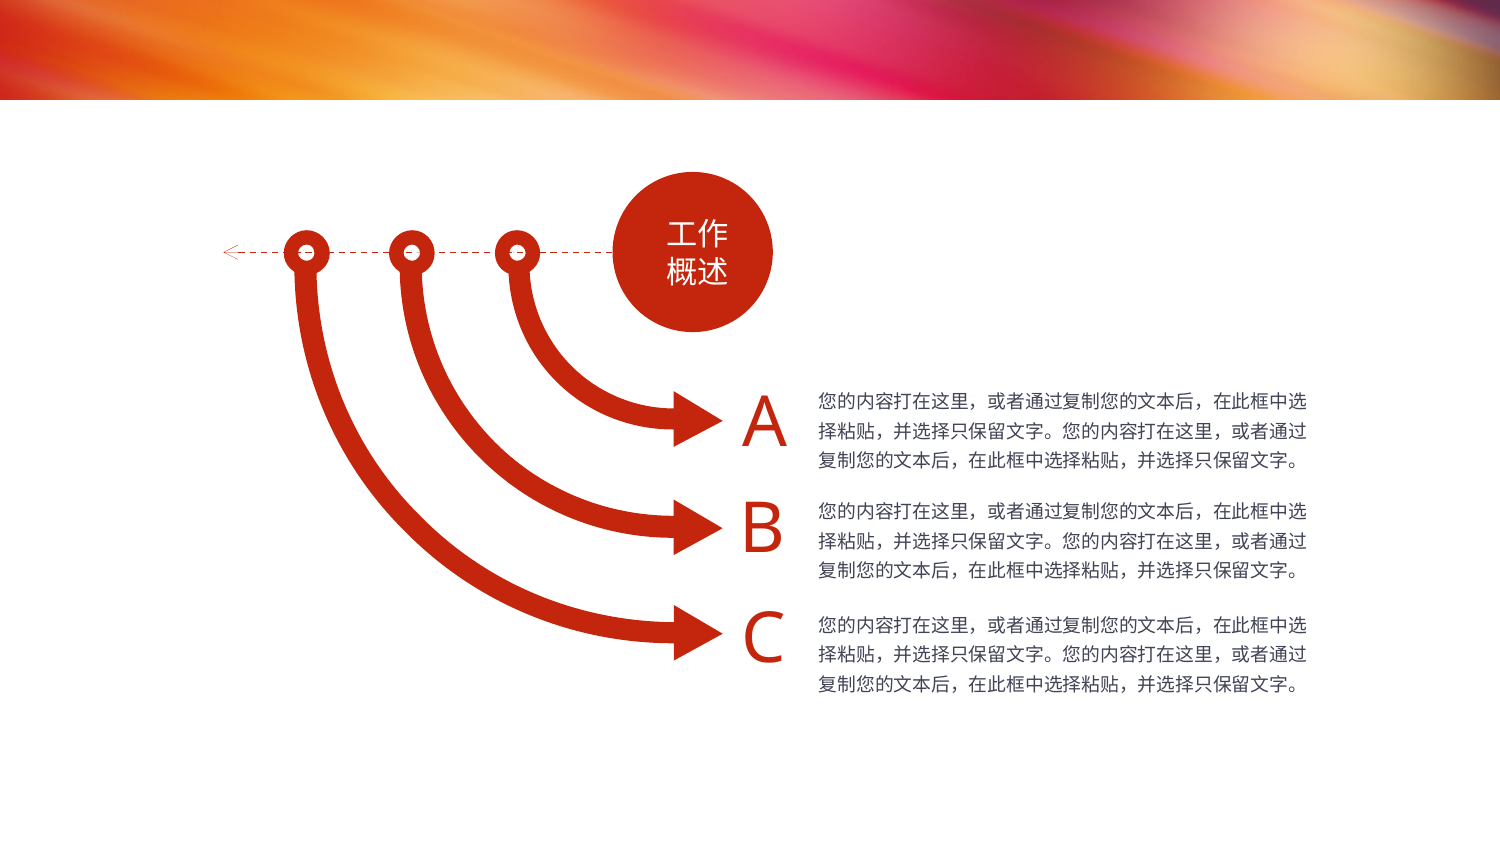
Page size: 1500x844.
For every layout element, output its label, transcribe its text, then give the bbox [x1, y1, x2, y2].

text_box [494, 230, 541, 274]
text_box 您的内容打在这里，或者通过复制您的文本后，在此框中选择粘贴，并选择只保留文字。您的内容打在这里，或者通过复制您的文本后，在此框中选择粘贴，并选择只保留文字。 [809, 378, 1318, 476]
text_box [399, 264, 723, 556]
text_box [389, 230, 435, 274]
picture [0, 0, 1500, 100]
text_box B [729, 477, 795, 572]
text_box A [732, 371, 797, 466]
text_box [508, 264, 723, 447]
text_box [223, 244, 245, 260]
text_box [294, 264, 723, 661]
text_box 工作 概述 [612, 171, 773, 333]
text_box C [731, 587, 796, 682]
text_box [283, 230, 330, 273]
text_box 您的内容打在这里，或者通过复制您的文本后，在此框中选择粘贴，并选择只保留文字。您的内容打在这里，或者通过复制您的文本后，在此框中选择粘贴，并选择只保留文字。 [809, 602, 1318, 700]
text_box 您的内容打在这里，或者通过复制您的文本后，在此框中选择粘贴，并选择只保留文字。您的内容打在这里，或者通过复制您的文本后，在此框中选择粘贴，并选择只保留文字。 [809, 488, 1318, 586]
